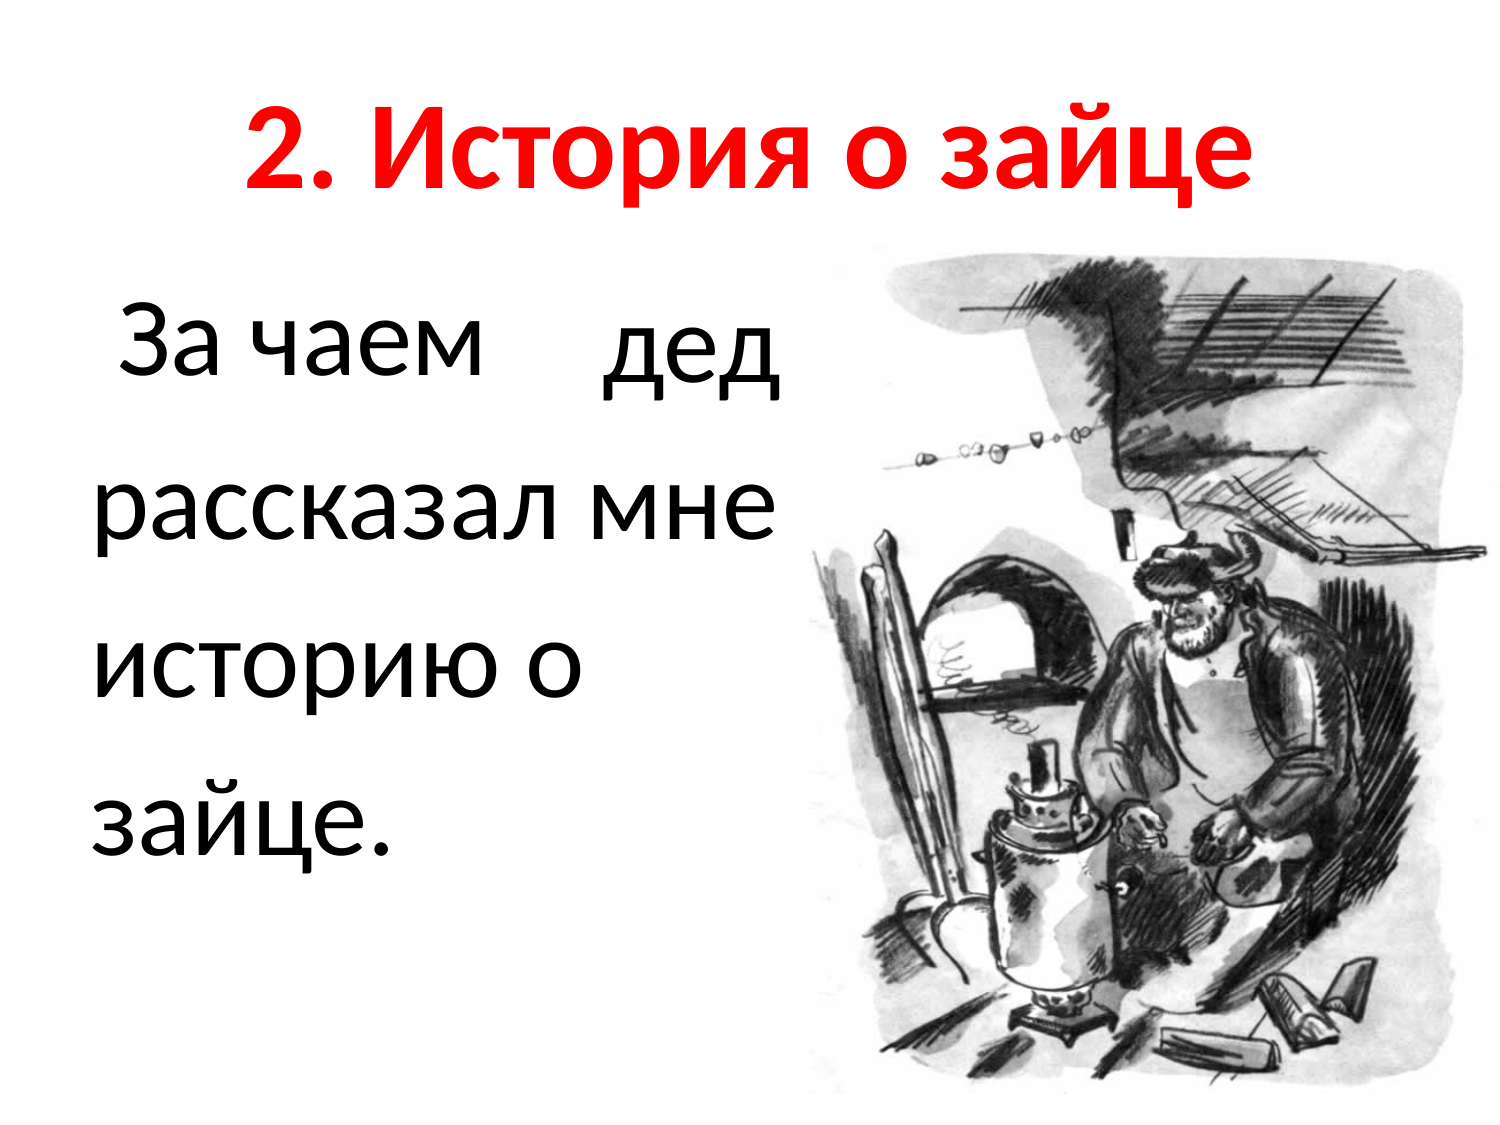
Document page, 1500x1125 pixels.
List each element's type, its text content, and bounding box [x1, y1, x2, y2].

text_box За чаем [102, 255, 529, 405]
picture [808, 243, 1500, 1095]
list дед рассказал мне историю о зайце. [75, 262, 803, 1024]
title 2. История о зайце [75, 45, 1425, 233]
